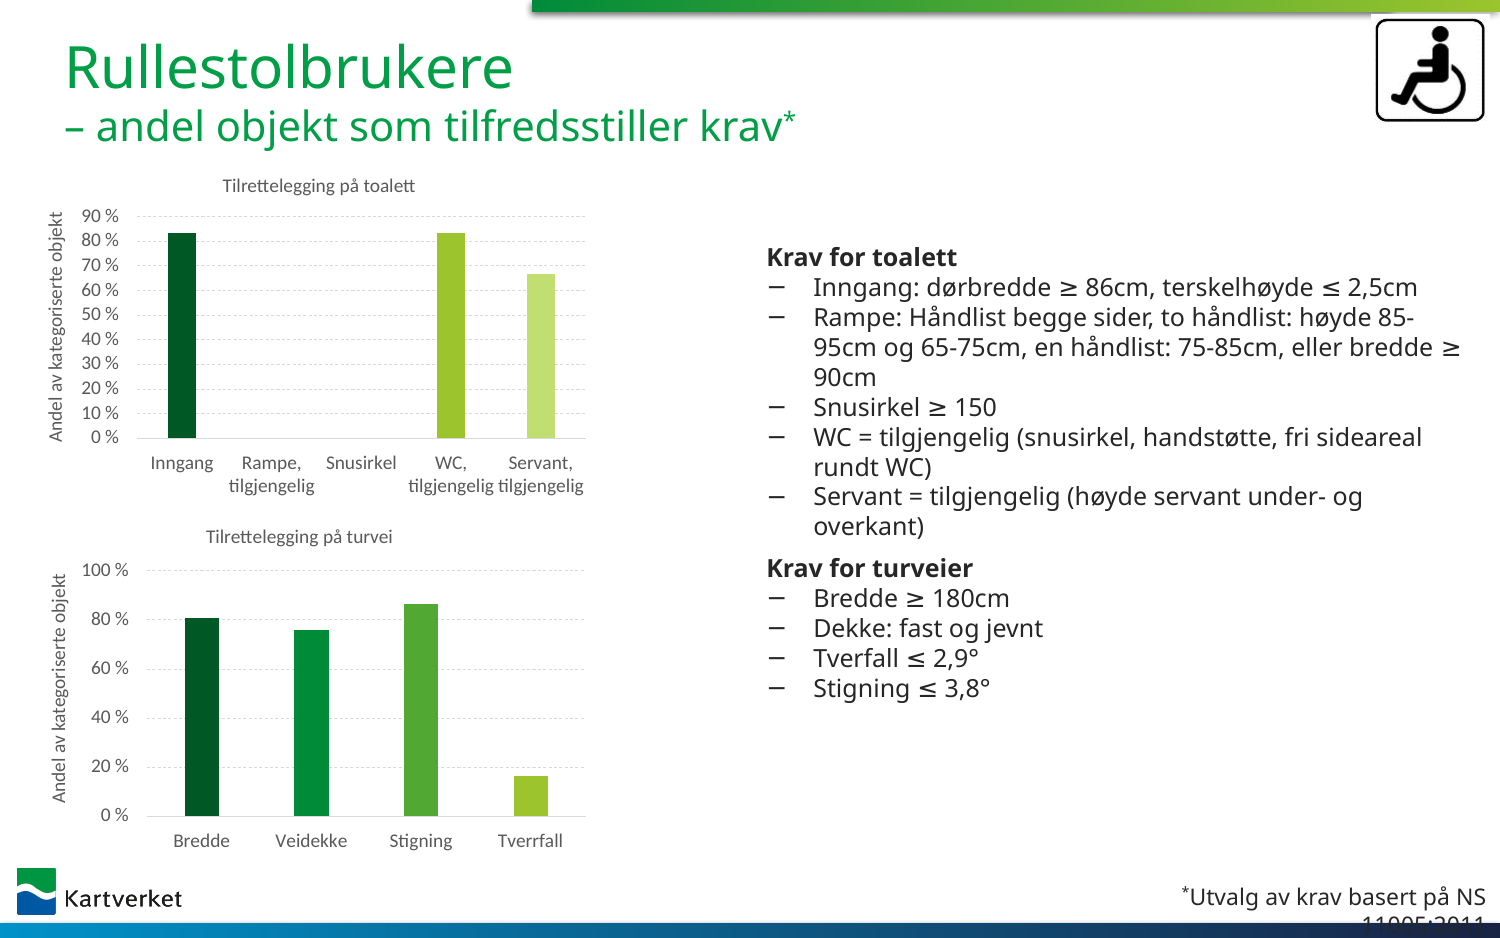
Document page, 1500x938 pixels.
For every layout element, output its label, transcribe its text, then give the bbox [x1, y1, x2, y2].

text_box *Utvalg av krav basert på NS 11005:2011 [1068, 873, 1500, 938]
text_box Rullestolbrukere – andel objekt som tilfredsstiller krav* [49, 14, 1431, 158]
text_box Krav for toalett Inngang: dørbredde ≥ 86cm, terskelhøyde ≤ 2,5cm Rampe: Håndlist begge sider, to håndlist: høyde 85-95cm og 65-75cm, en håndlist: 75-85cm, eller bredde ≥ 90cm Snusirkel ≥ 150 WC = tilgjengelig (snusirkel, handstøtte, fri sideareal rundt WC) Servant = tilgjengelig (høyde servant under- og overkant) [751, 234, 1483, 545]
picture [1371, 13, 1491, 127]
text_box Krav for turveier Bredde ≥ 180cm Dekke: fast og jevnt Tverfall ≤ 2,9° Stigning ≤ 3,8° [751, 545, 1483, 710]
picture [41, 520, 597, 859]
picture [41, 166, 598, 505]
